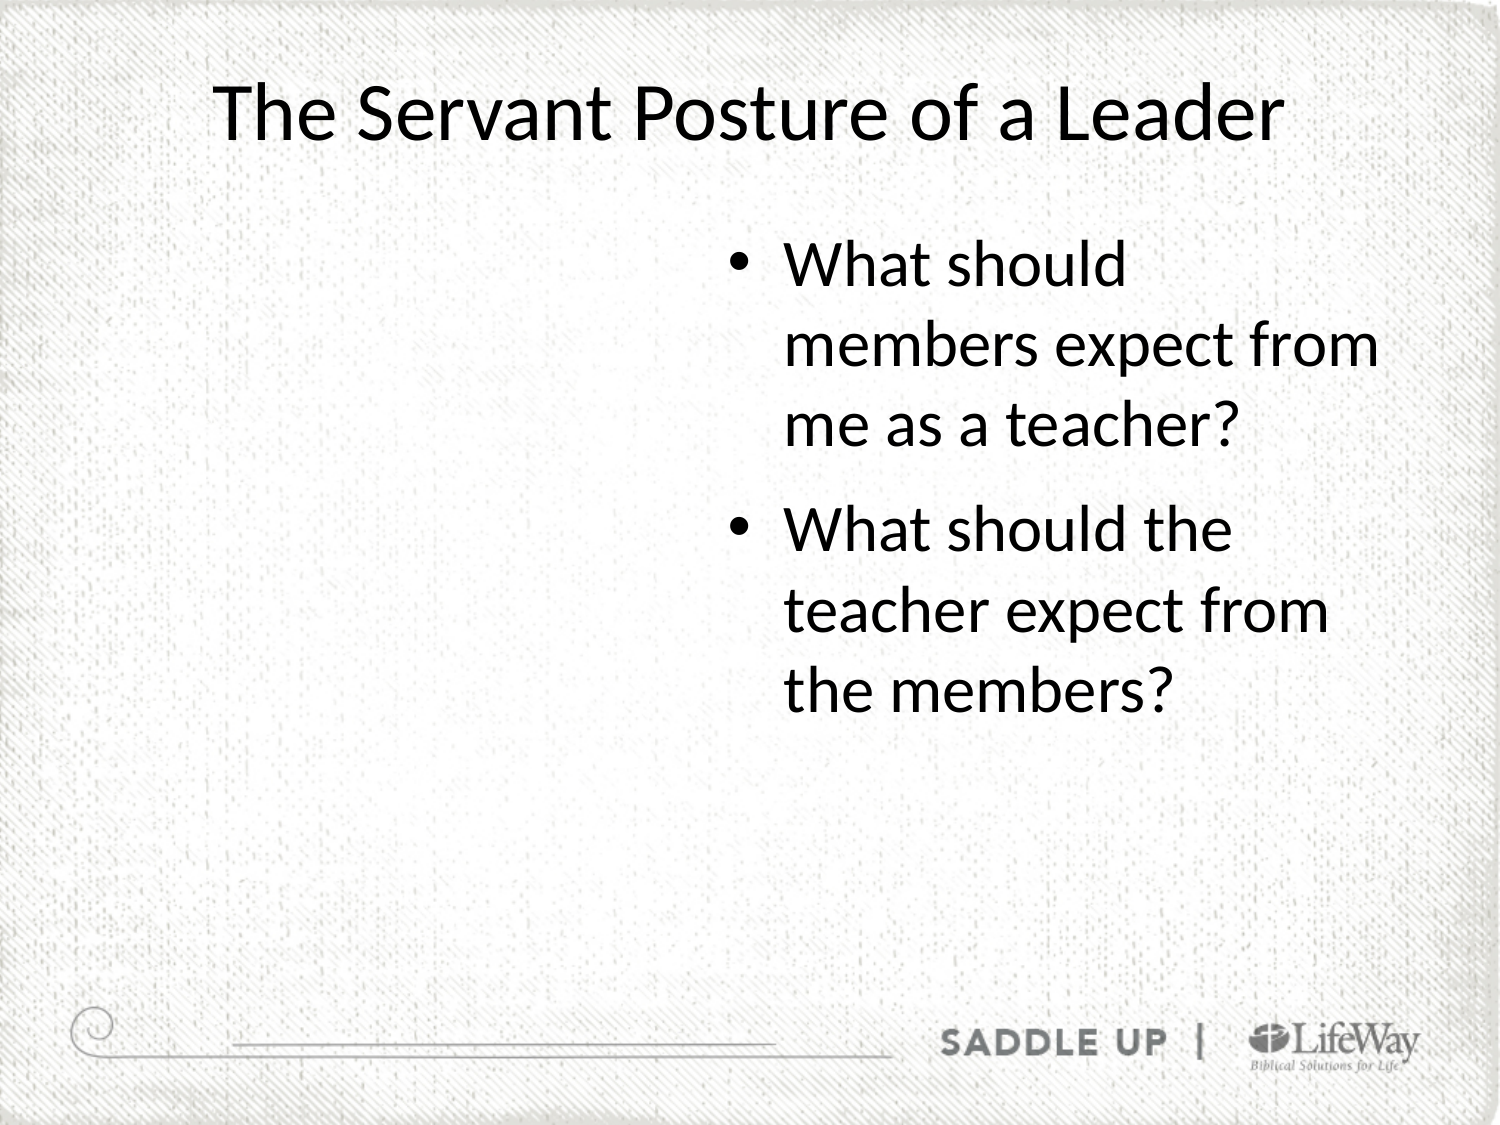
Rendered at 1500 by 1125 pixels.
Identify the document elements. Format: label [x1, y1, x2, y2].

list [0, 0, 1500, 1125]
